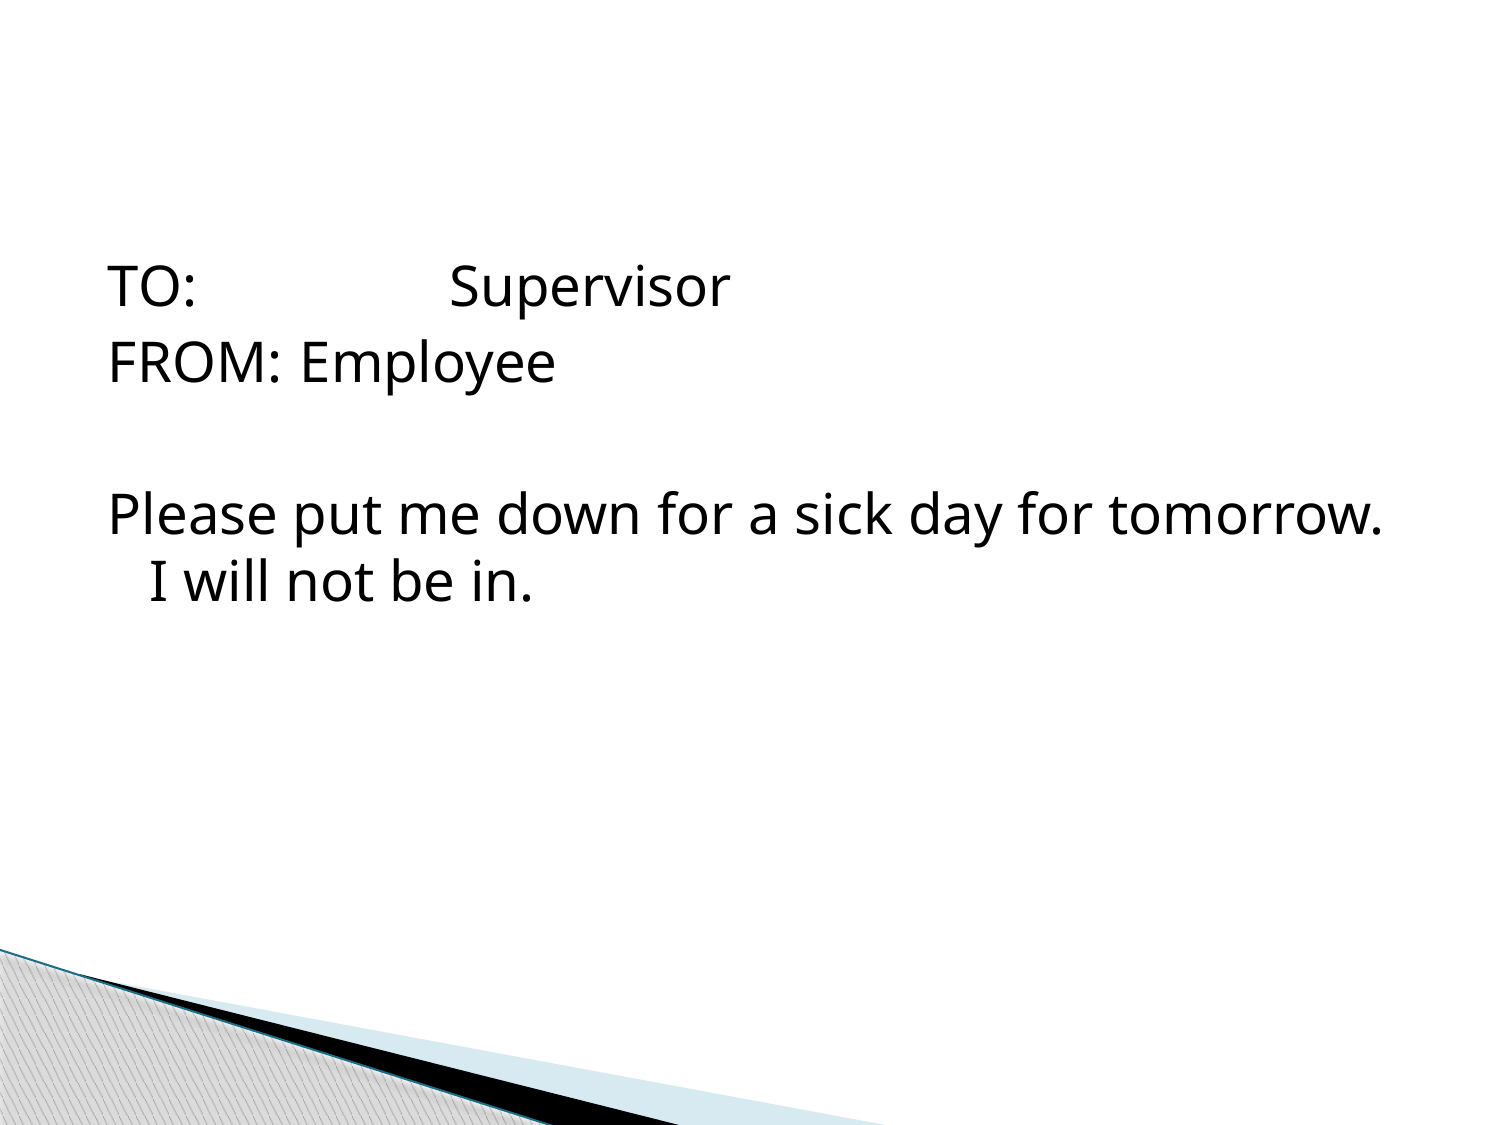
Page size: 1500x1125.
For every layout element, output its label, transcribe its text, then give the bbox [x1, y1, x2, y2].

list TO: Supervisor FROM: Employee Please put me down for a sick day for tomorrow. I will not be in. [74, 242, 1426, 986]
